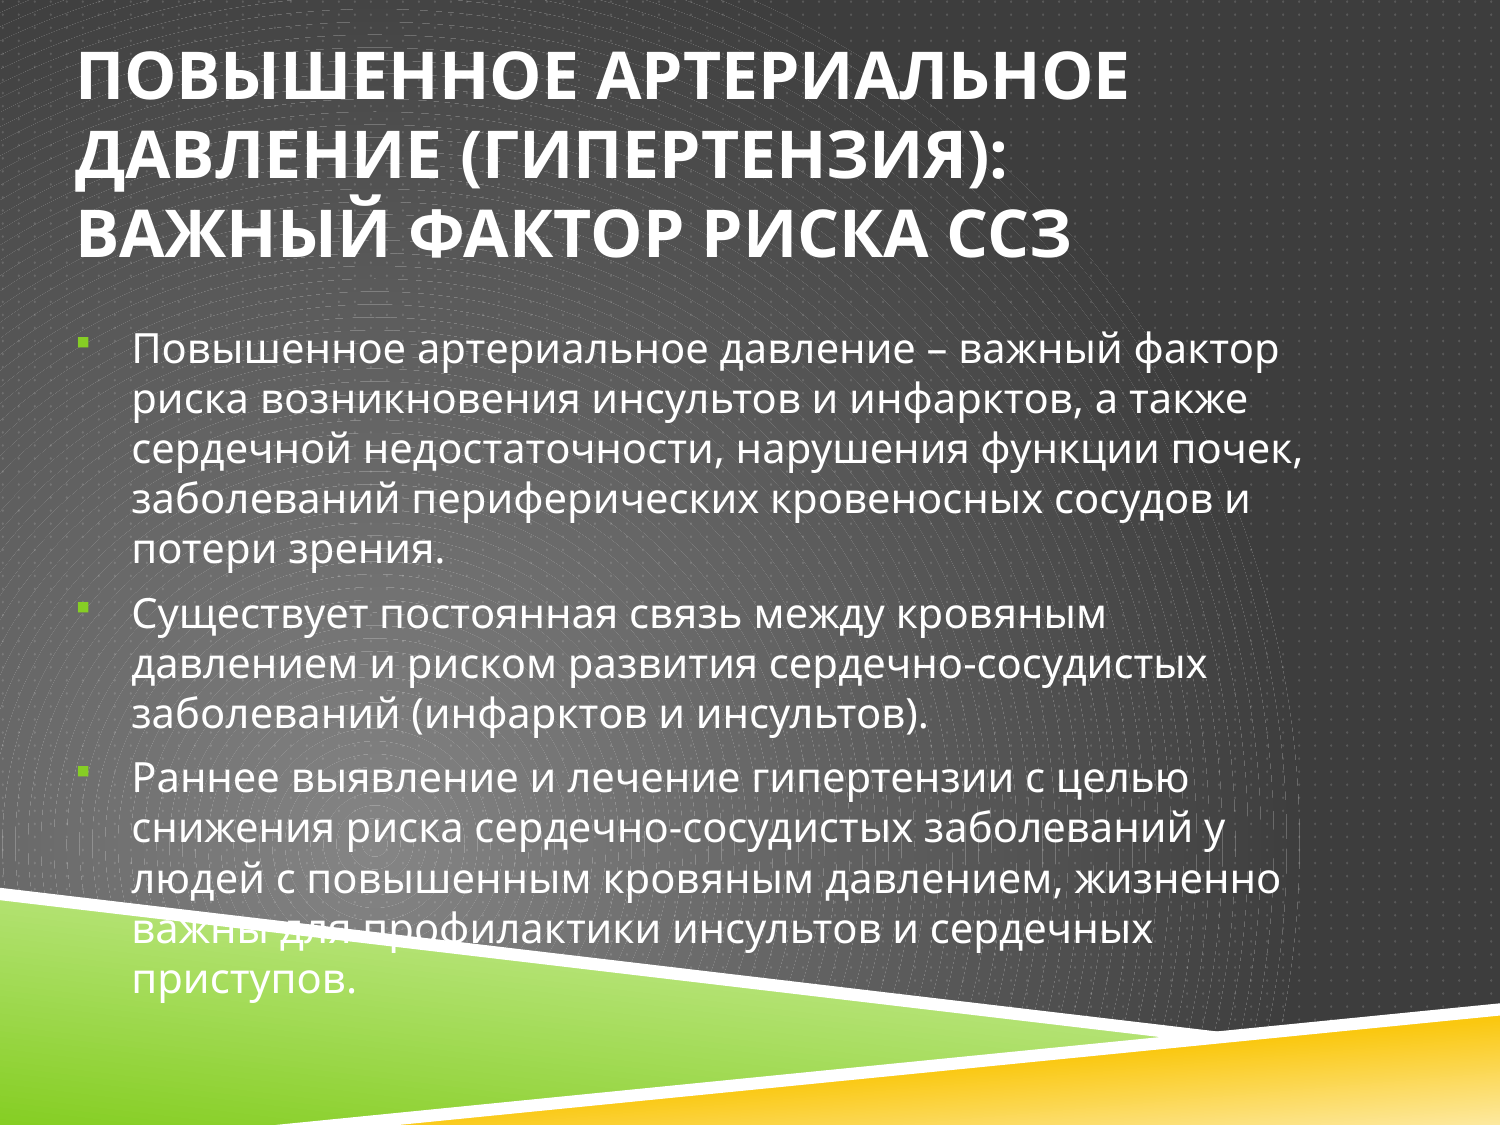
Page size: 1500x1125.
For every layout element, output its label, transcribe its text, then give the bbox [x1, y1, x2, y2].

list Повышенное артериальное давление – важный фактор риска возникновения инсультов и инфарктов, а также сердечной недостаточности, нарушения функции почек, заболеваний периферических кровеносных сосудов и потери зрения. Существует постоянная связь между кровяным давлением и риском развития сердечно-сосудистых заболеваний (инфарктов и инсультов). Раннее выявление и лечение гипертензии с целью снижения риска сердечно-сосудистых заболеваний у людей с повышенным кровяным давлением, жизненно важны для профилактики инсультов и сердечных приступов. [75, 314, 1325, 1005]
title Повышенное артериальное давление (гипертензия): важный фактор риска ССЗ [75, 25, 1447, 279]
